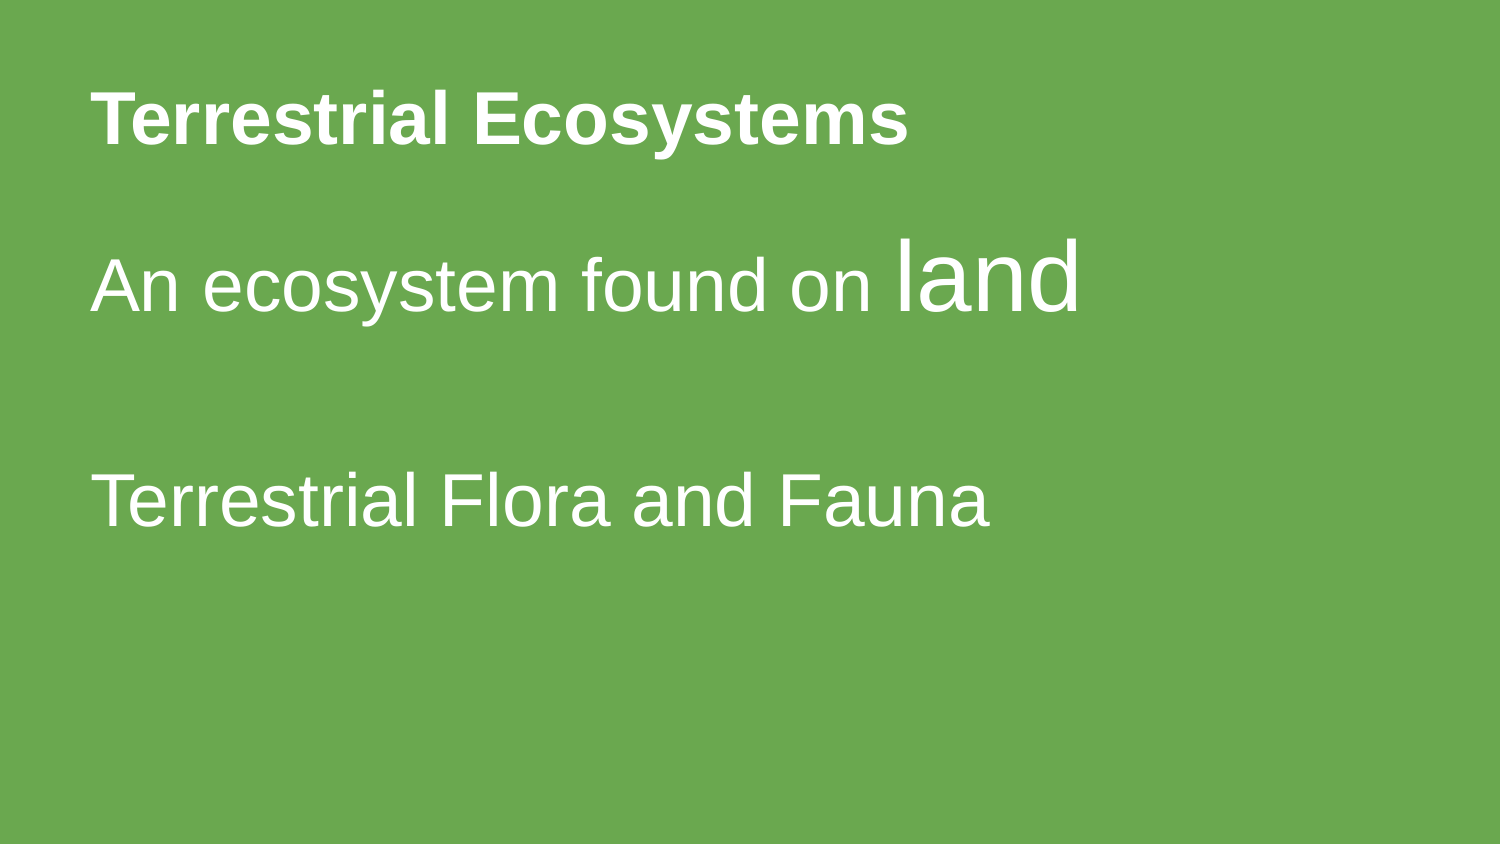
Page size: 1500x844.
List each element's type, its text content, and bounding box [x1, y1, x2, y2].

list An ecosystem found on land Terrestrial Flora and Fauna [75, 196, 1425, 808]
title Terrestrial Ecosystems [75, 33, 1425, 175]
